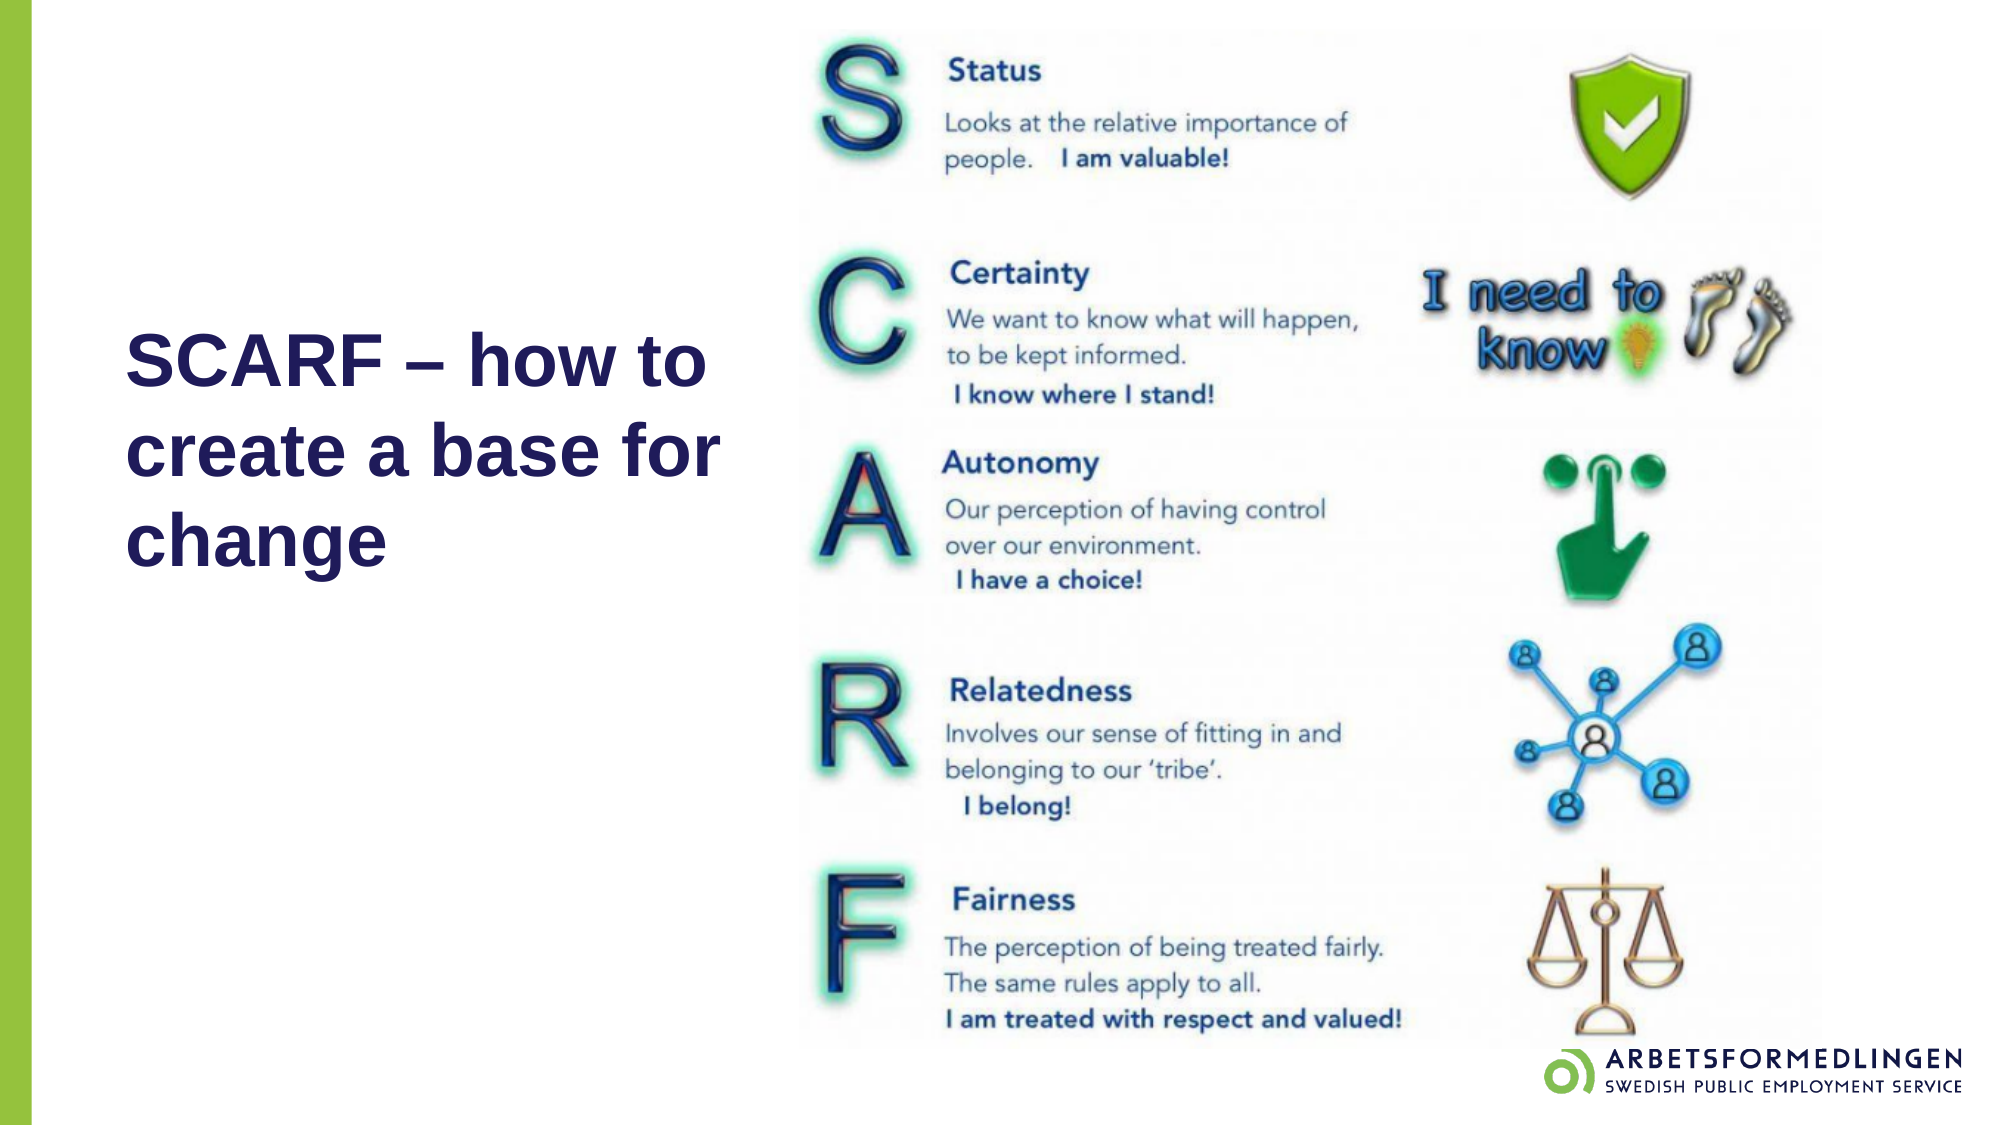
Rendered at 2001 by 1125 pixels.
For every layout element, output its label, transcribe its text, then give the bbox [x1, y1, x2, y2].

picture [1544, 1043, 1962, 1094]
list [799, 29, 1822, 1049]
title SCARF – how to create a base for change [125, 177, 777, 582]
